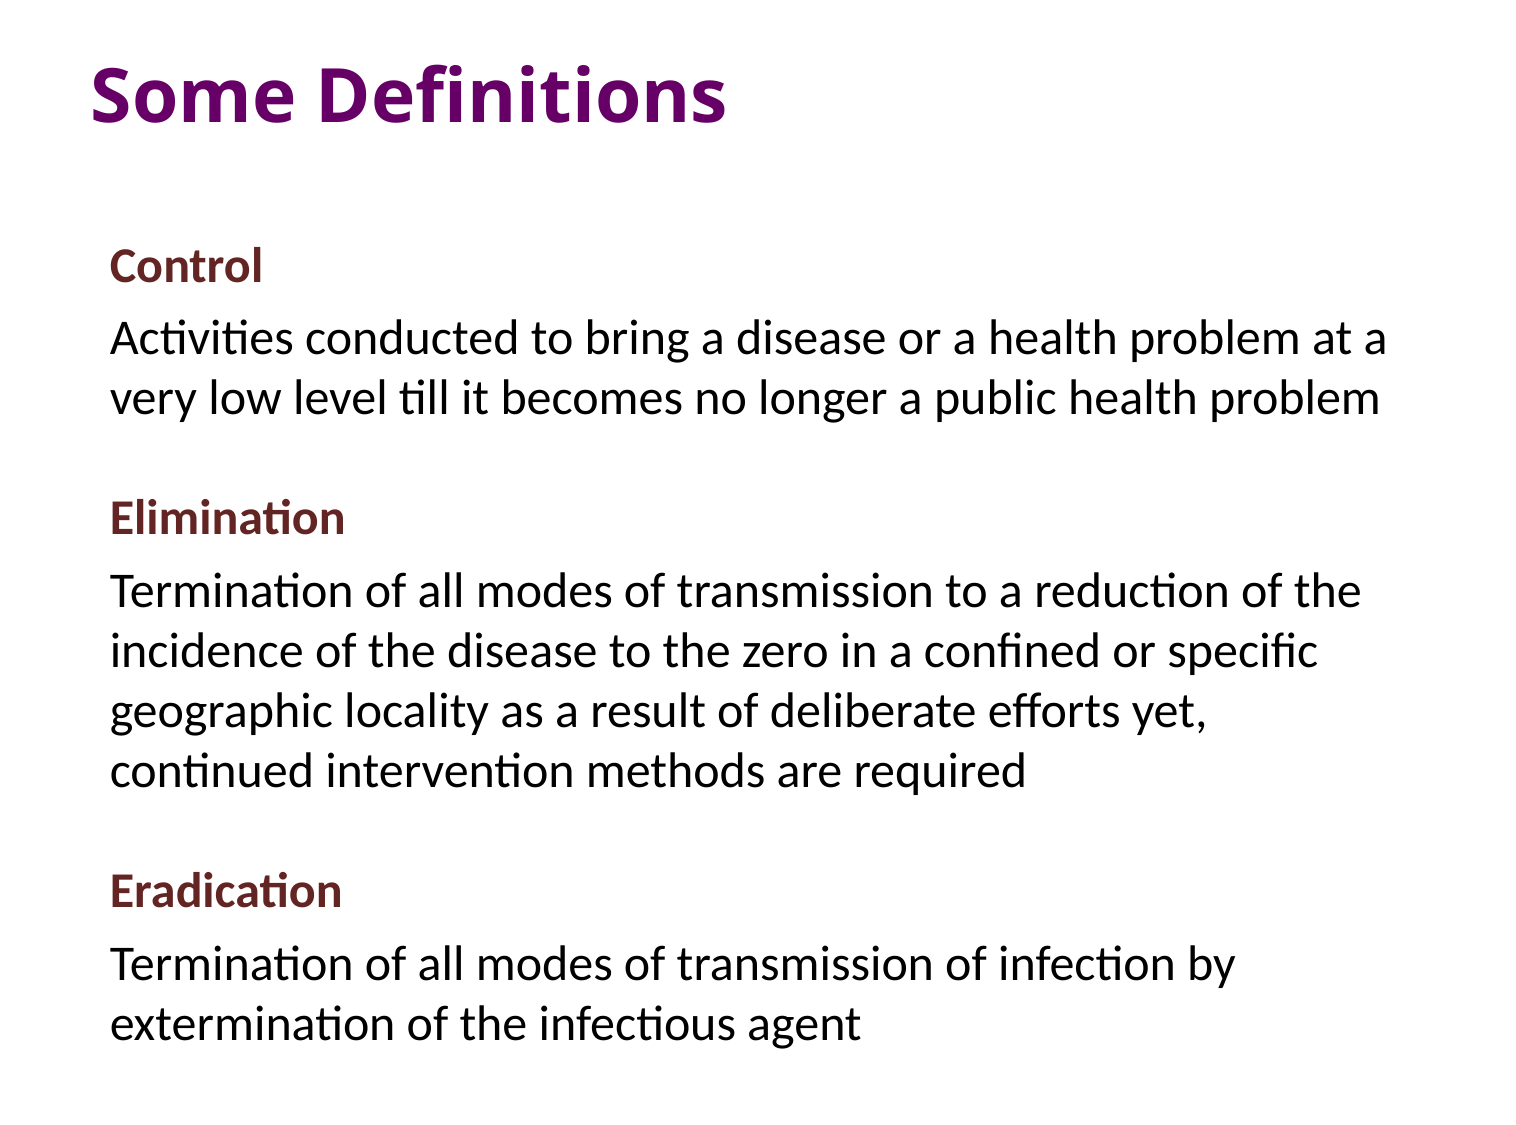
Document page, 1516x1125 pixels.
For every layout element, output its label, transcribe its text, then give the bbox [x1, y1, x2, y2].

text_box Control Activities conducted to bring a disease or a health problem at a very low level till it becomes no longer a public health problem Elimination Termination of all modes of transmission to a reduction of the incidence of the disease to the zero in a confined or specific geographic locality as a result of deliberate efforts yet, continued intervention methods are required Eradication Termination of all modes of transmission of infection by extermination of the infectious agent [95, 224, 1434, 1050]
title Some Definitions [75, 0, 1440, 200]
